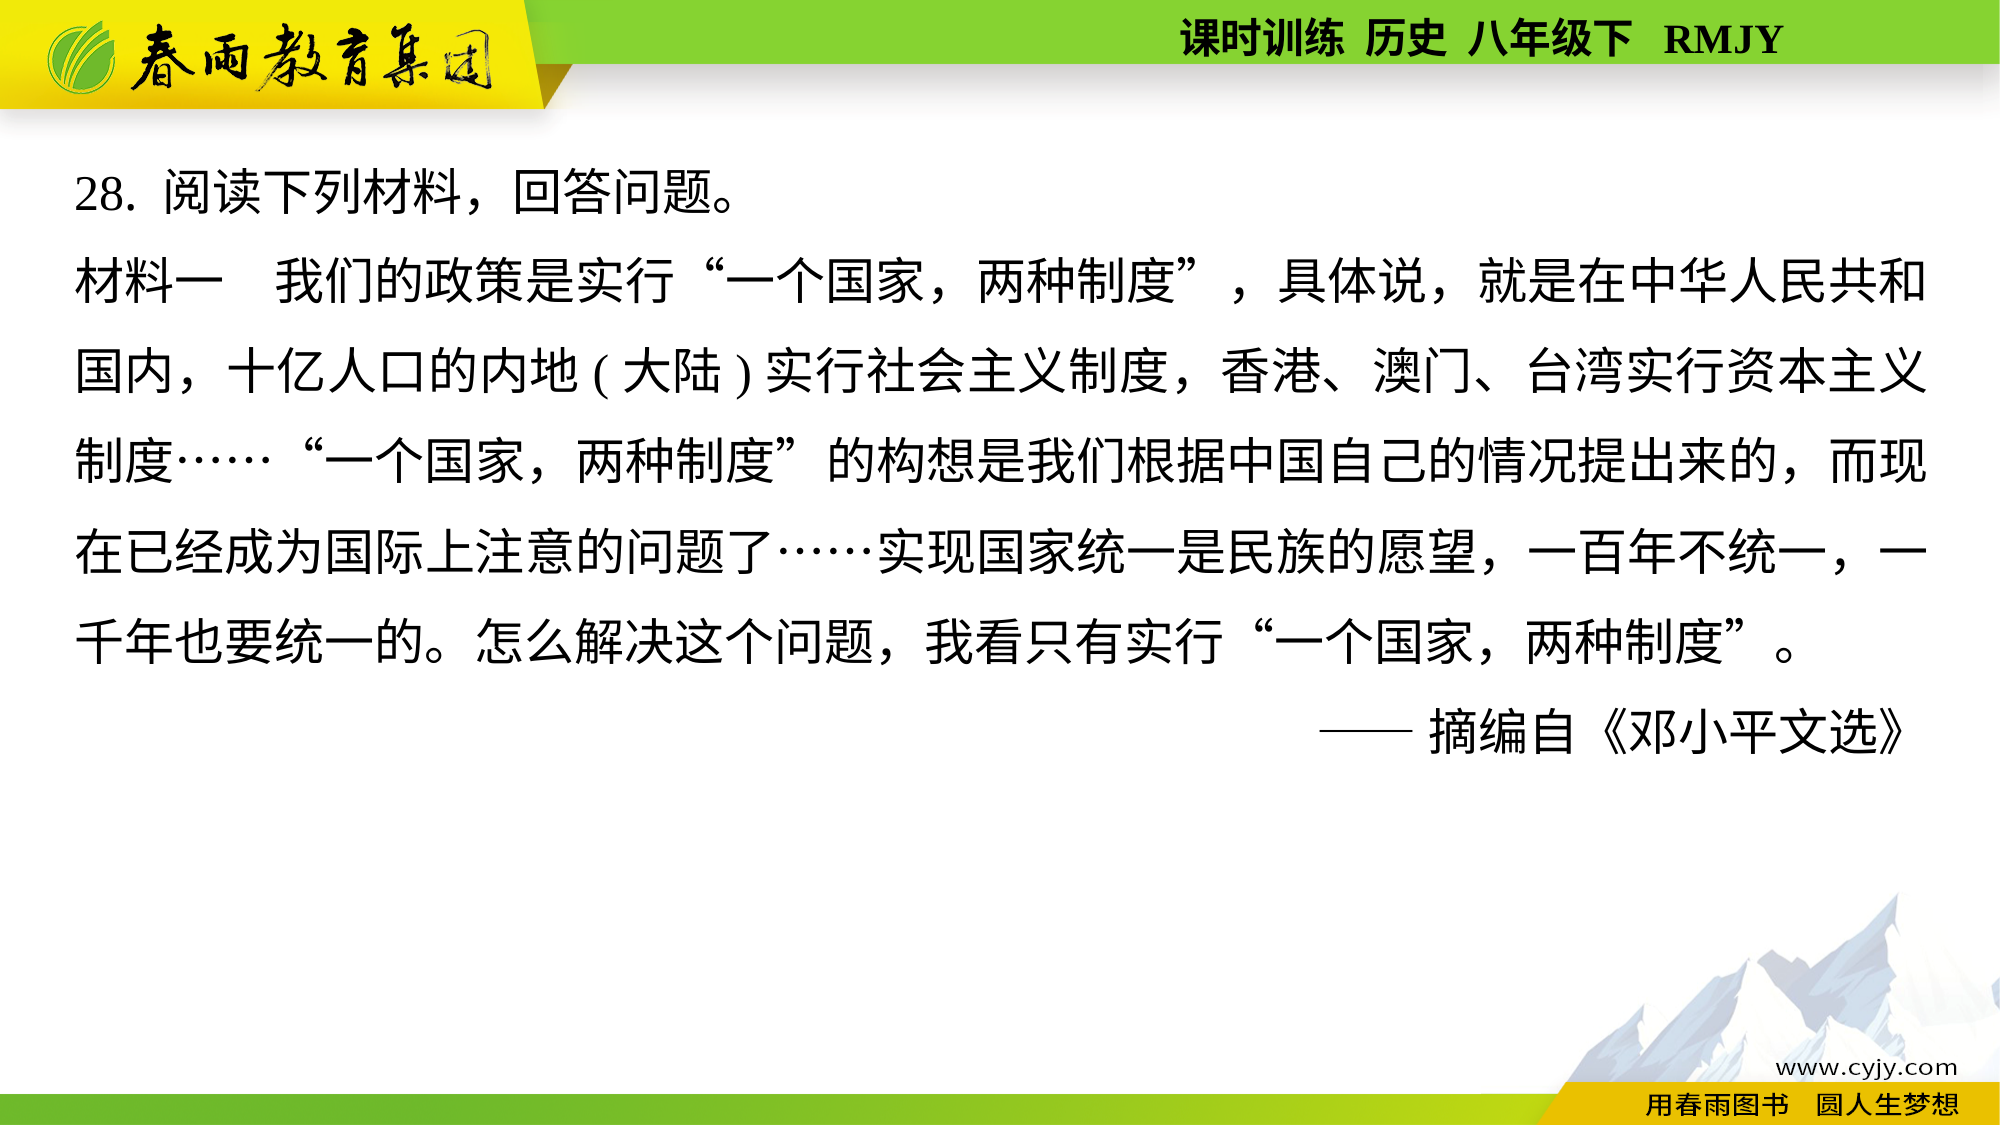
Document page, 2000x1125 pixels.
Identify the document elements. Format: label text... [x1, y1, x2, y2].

list 28. 阅读下列材料，回答问题。 材料一 我们的政策是实行“一个国家，两种制度”，具体说，就是在中华人民共和国内，十亿人口的内地(大陆)实行社会主义制度，香港、澳门、台湾实行资本主义制度……“一个国家，两种制度”的构想是我们根据中国自己的情况提出来的，而现在已经成为国际上注意的问题了……实现国家统一是民族的愿望，一百年不统一，一千年也要统一的。怎么解决这个问题，我看只有实行“一个国家，两种制度”。 ——摘编自《邓小平文选》 [59, 122, 1944, 763]
picture [0, 0, 2000, 1125]
